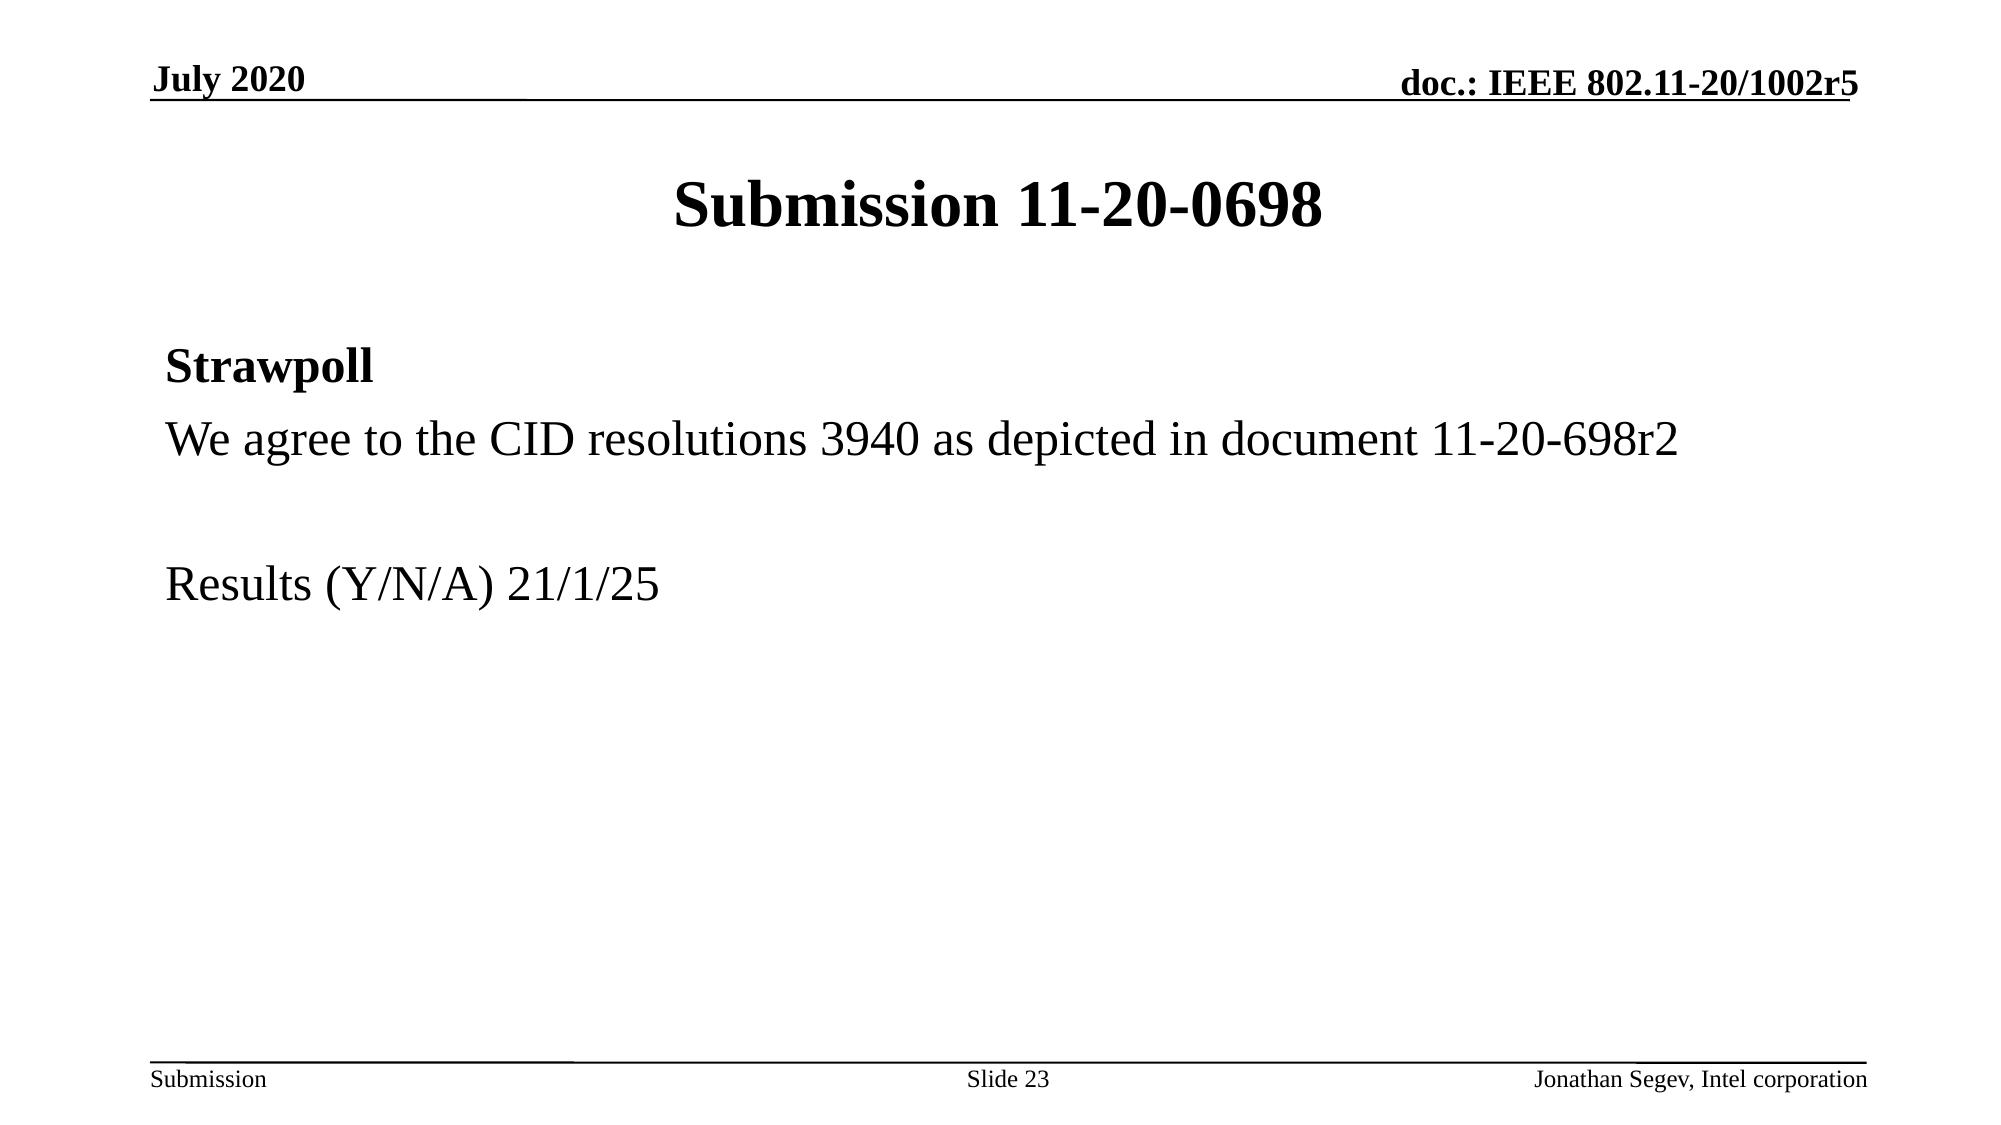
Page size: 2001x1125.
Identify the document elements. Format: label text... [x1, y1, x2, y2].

title Submission 11-20-0698 [149, 112, 1850, 288]
footer Jonathan Segev, Intel corporation [1171, 1061, 1869, 1093]
slide_number Slide 23 [950, 1061, 1067, 1123]
list Strawpoll We agree to the CID resolutions 3940 as depicted in document 11-20-698r2 Results (Y/N/A) 21/1/25 [149, 324, 1850, 1000]
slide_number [152, 54, 563, 100]
